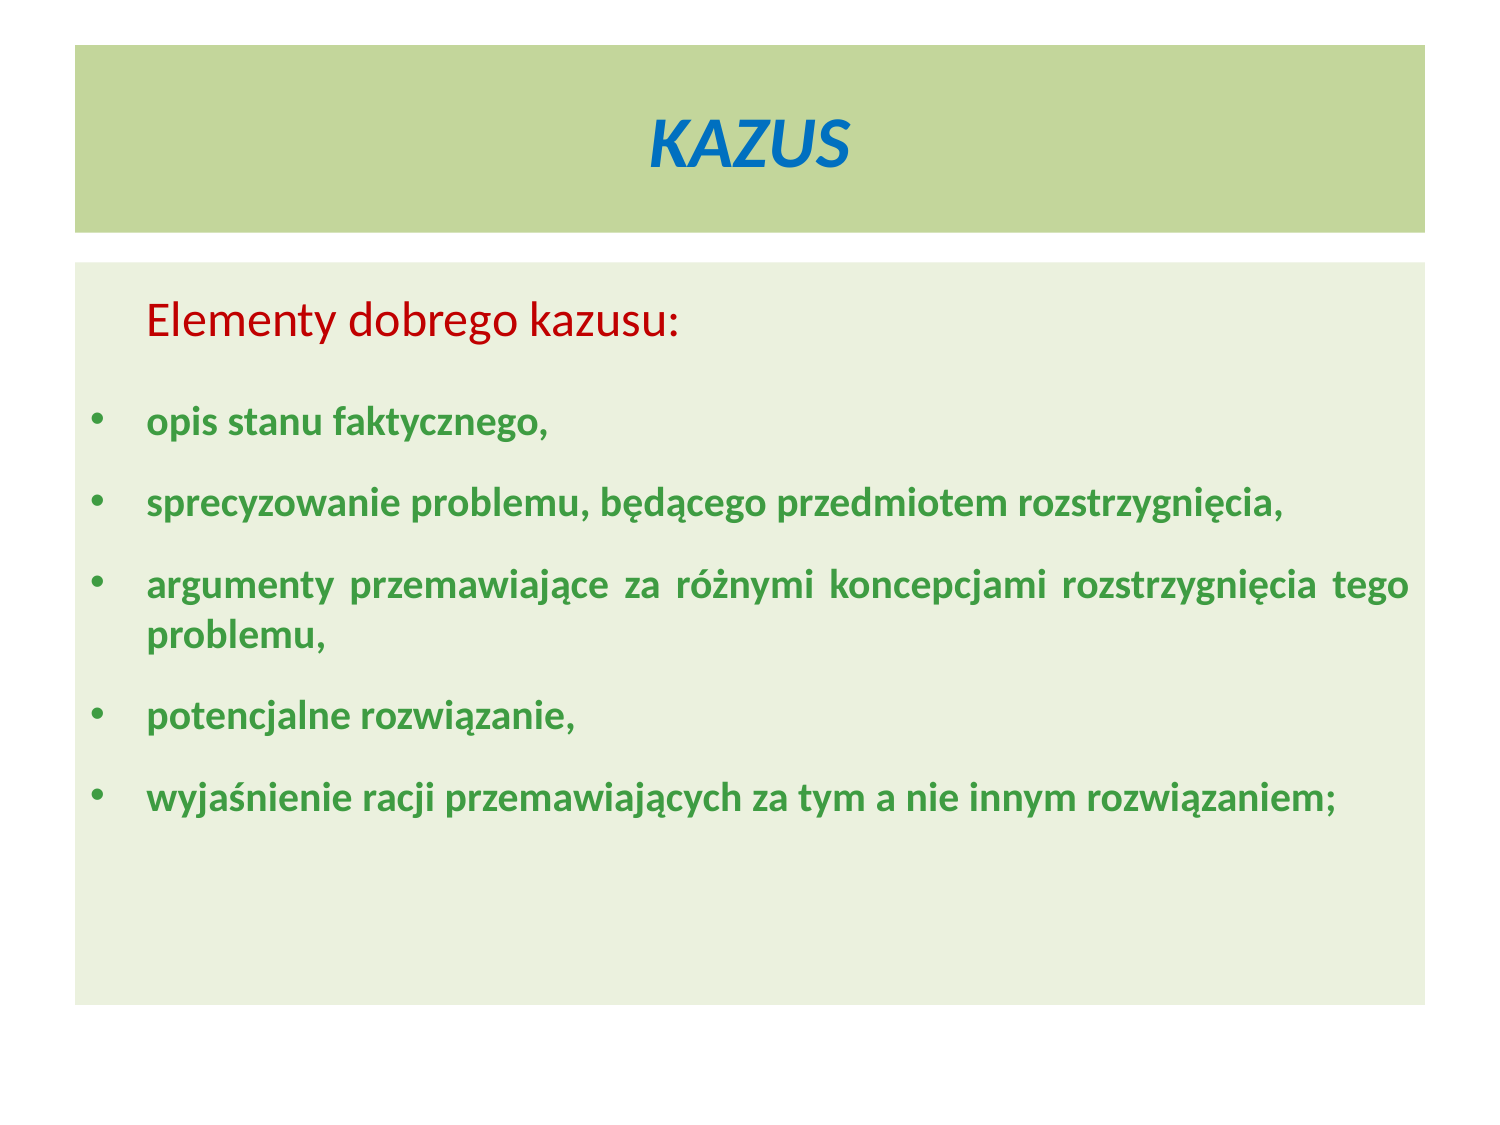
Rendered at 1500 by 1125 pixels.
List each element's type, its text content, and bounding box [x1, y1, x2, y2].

list Elementy dobrego kazusu: opis stanu faktycznego, sprecyzowanie problemu, będącego przedmiotem rozstrzygnięcia, argumenty przemawiające za różnymi koncepcjami rozstrzygnięcia tego problemu, potencjalne rozwiązanie, wyjaśnienie racji przemawiających za tym a nie innym rozwiązaniem; [75, 262, 1425, 1005]
title KAZUS [75, 45, 1425, 233]
